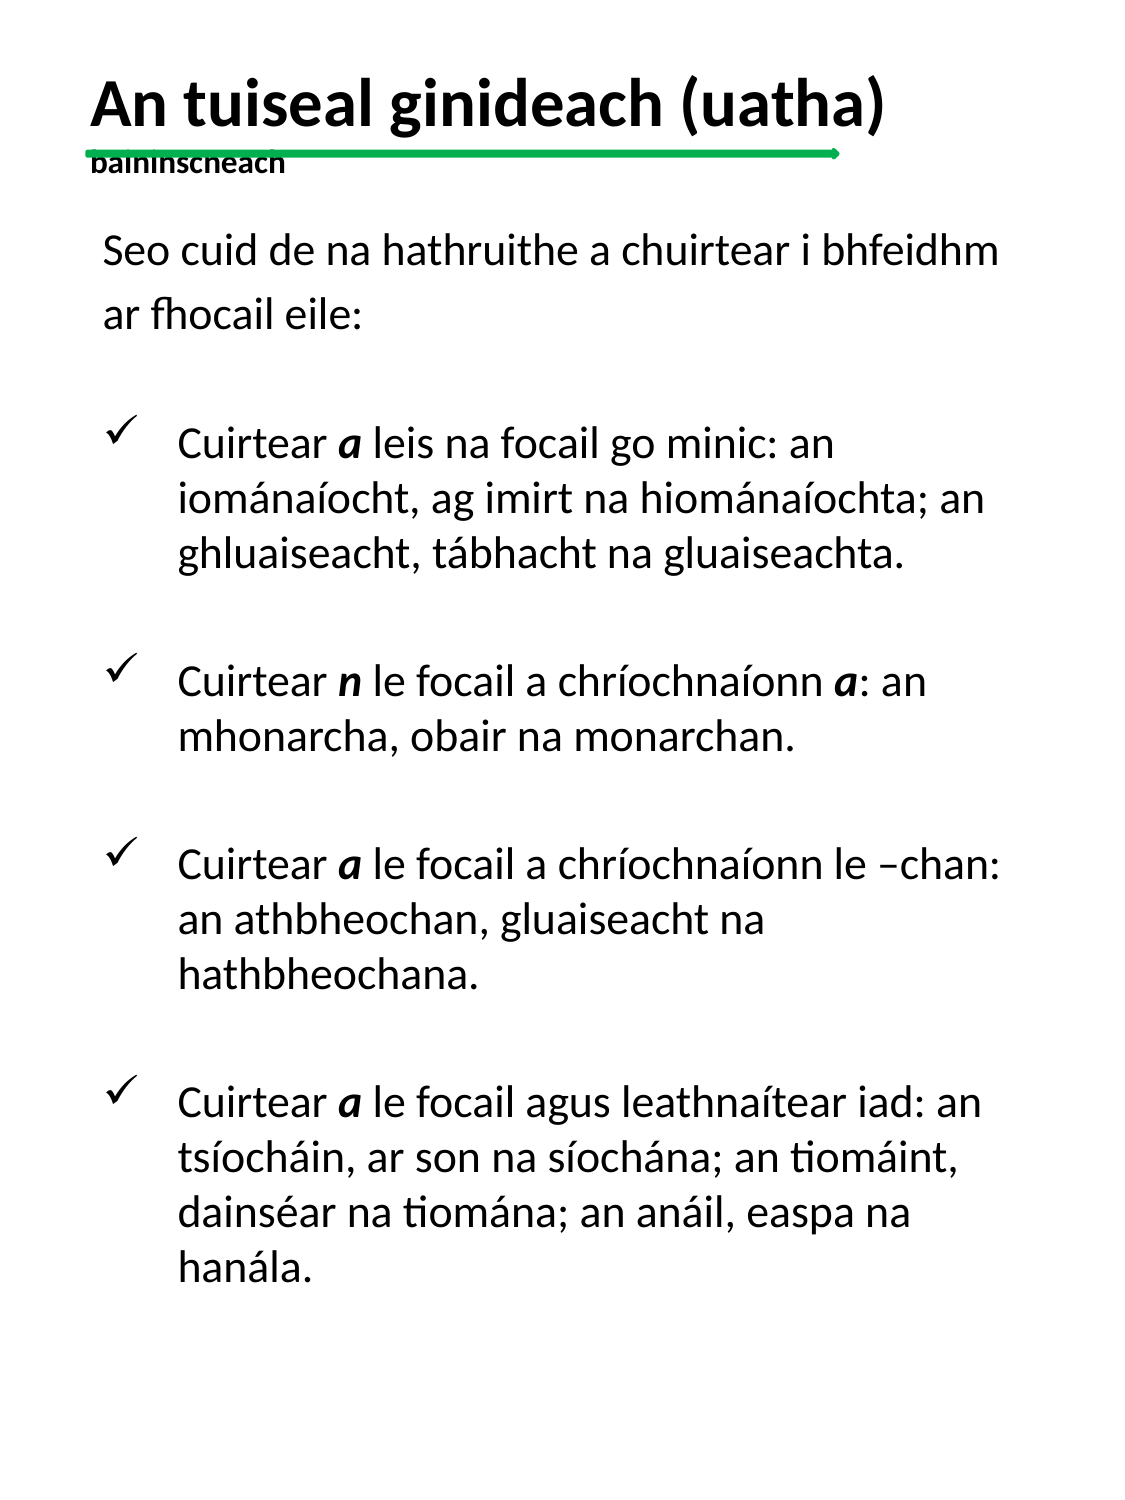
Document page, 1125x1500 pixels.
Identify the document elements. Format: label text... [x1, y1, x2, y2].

text_box Seo cuid de na hathruithe a chuirtear i bhfeidhm ar fhocail eile: Cuirtear a leis na focail go minic: an iománaíocht, ag imirt na hiománaíochta; an ghluaiseacht, tábhacht na gluaiseachta. Cuirtear n le focail a chríochnaíonn a: an mhonarcha, obair na monarchan. Cuirtear a le focail a chríochnaíonn le –chan: an athbheochan, gluaiseacht na hathbheochana. Cuirtear a le focail agus leathnaítear iad: an tsíocháin, ar son na síochána; an tiomáint, dainséar na tiomána; an anáil, easpa na hanála. [87, 212, 1063, 1438]
text_box An tuiseal ginideach (uatha) baininscneach [75, 49, 1088, 188]
text_box [85, 148, 840, 160]
